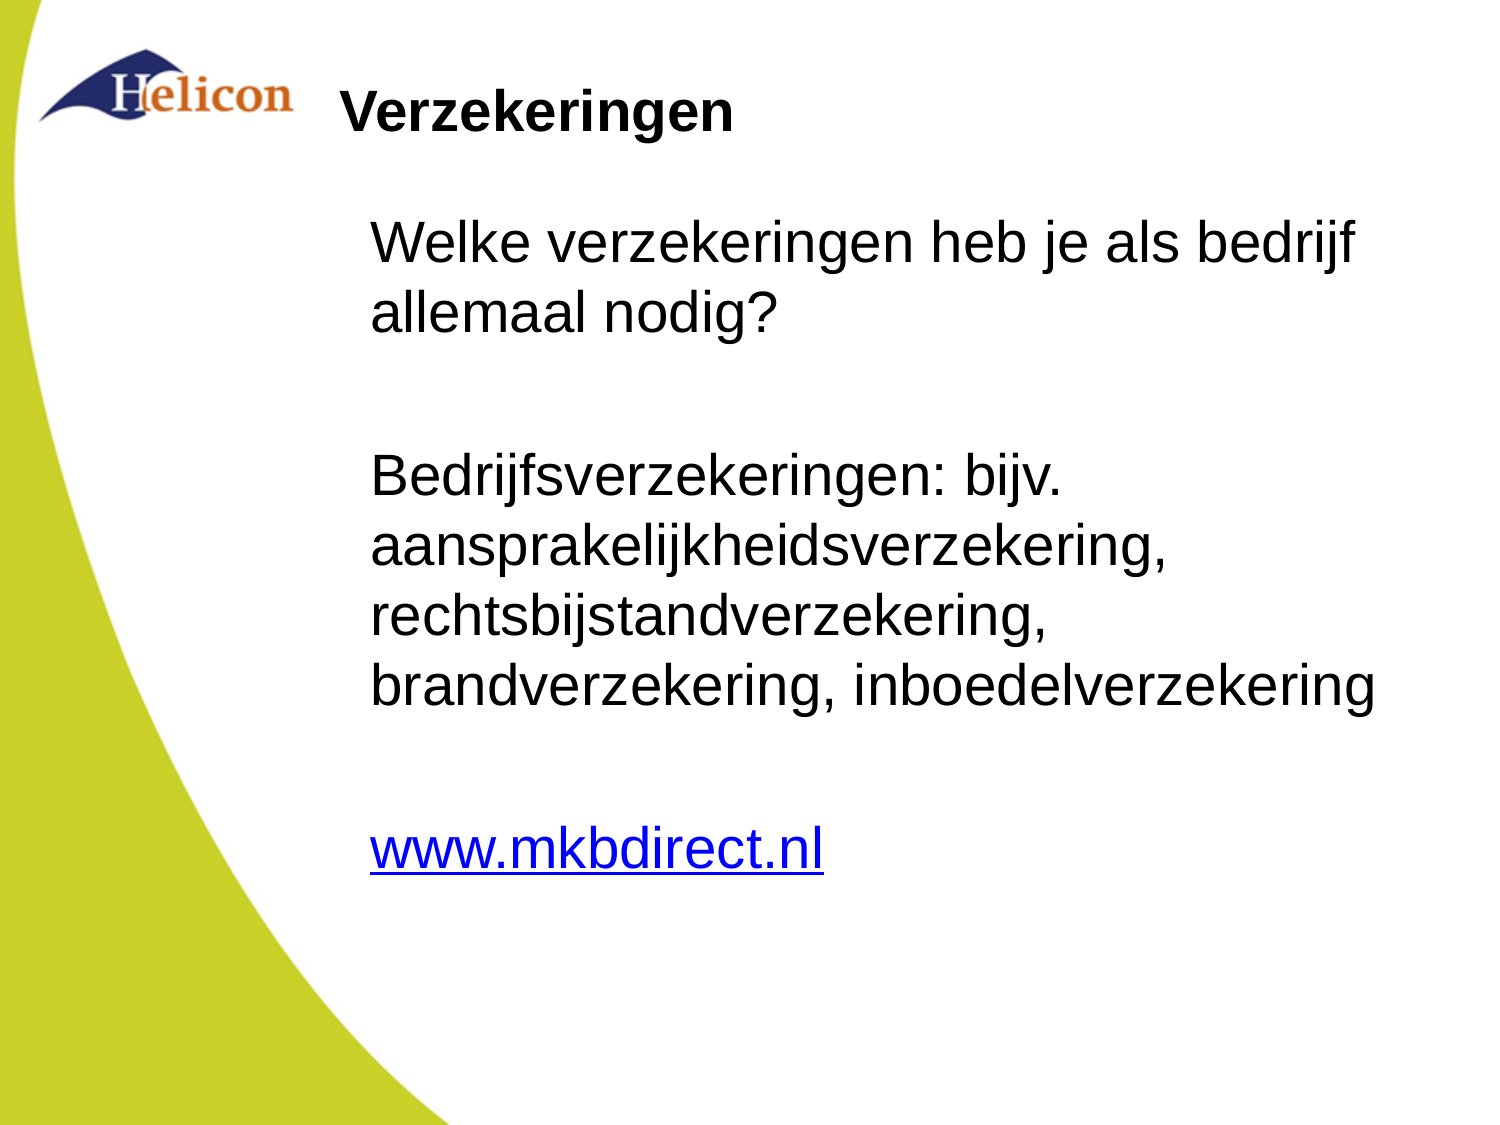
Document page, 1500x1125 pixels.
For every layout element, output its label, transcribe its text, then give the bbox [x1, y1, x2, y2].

title Verzekeringen [324, 54, 1415, 161]
picture [0, 0, 1500, 1125]
list Welke verzekeringen heb je als bedrijf allemaal nodig? Bedrijfsverzekeringen: bijv. aansprakelijkheidsverzekering, rechtsbijstandverzekering, brandverzekering, inboedelverzekering www.mkbdirect.nl [336, 196, 1425, 1005]
